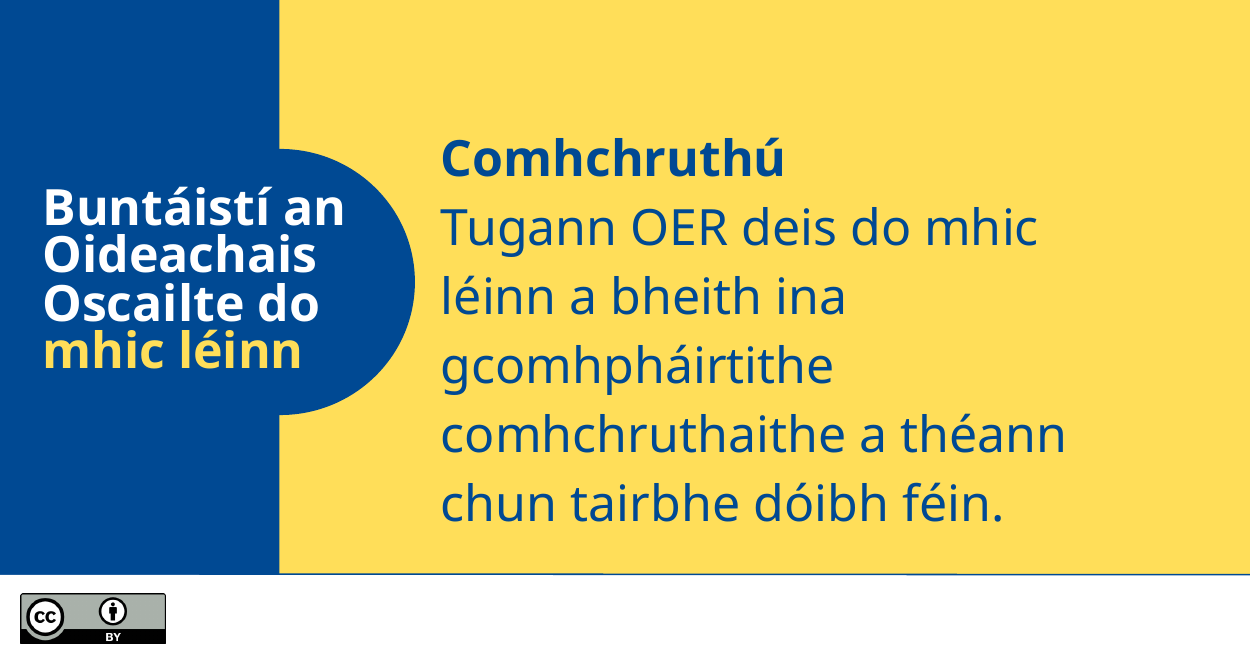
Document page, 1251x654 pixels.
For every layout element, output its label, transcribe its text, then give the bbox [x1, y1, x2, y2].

picture [20, 592, 166, 645]
text_box [0, 0, 280, 573]
text_box [206, 148, 355, 171]
text_box [0, 582, 1250, 654]
text_box Buntáistí an Oideachais Oscailte do mhic léinn [27, 171, 368, 394]
text_box [207, 394, 353, 416]
text_box Comhchruthú Tugann OER deis do mhic léinn a bheith ina gcomhpháirtithe comhchruthaithe a théann chun tairbhe dóibh féin. [425, 102, 1182, 547]
text_box [368, 181, 415, 383]
